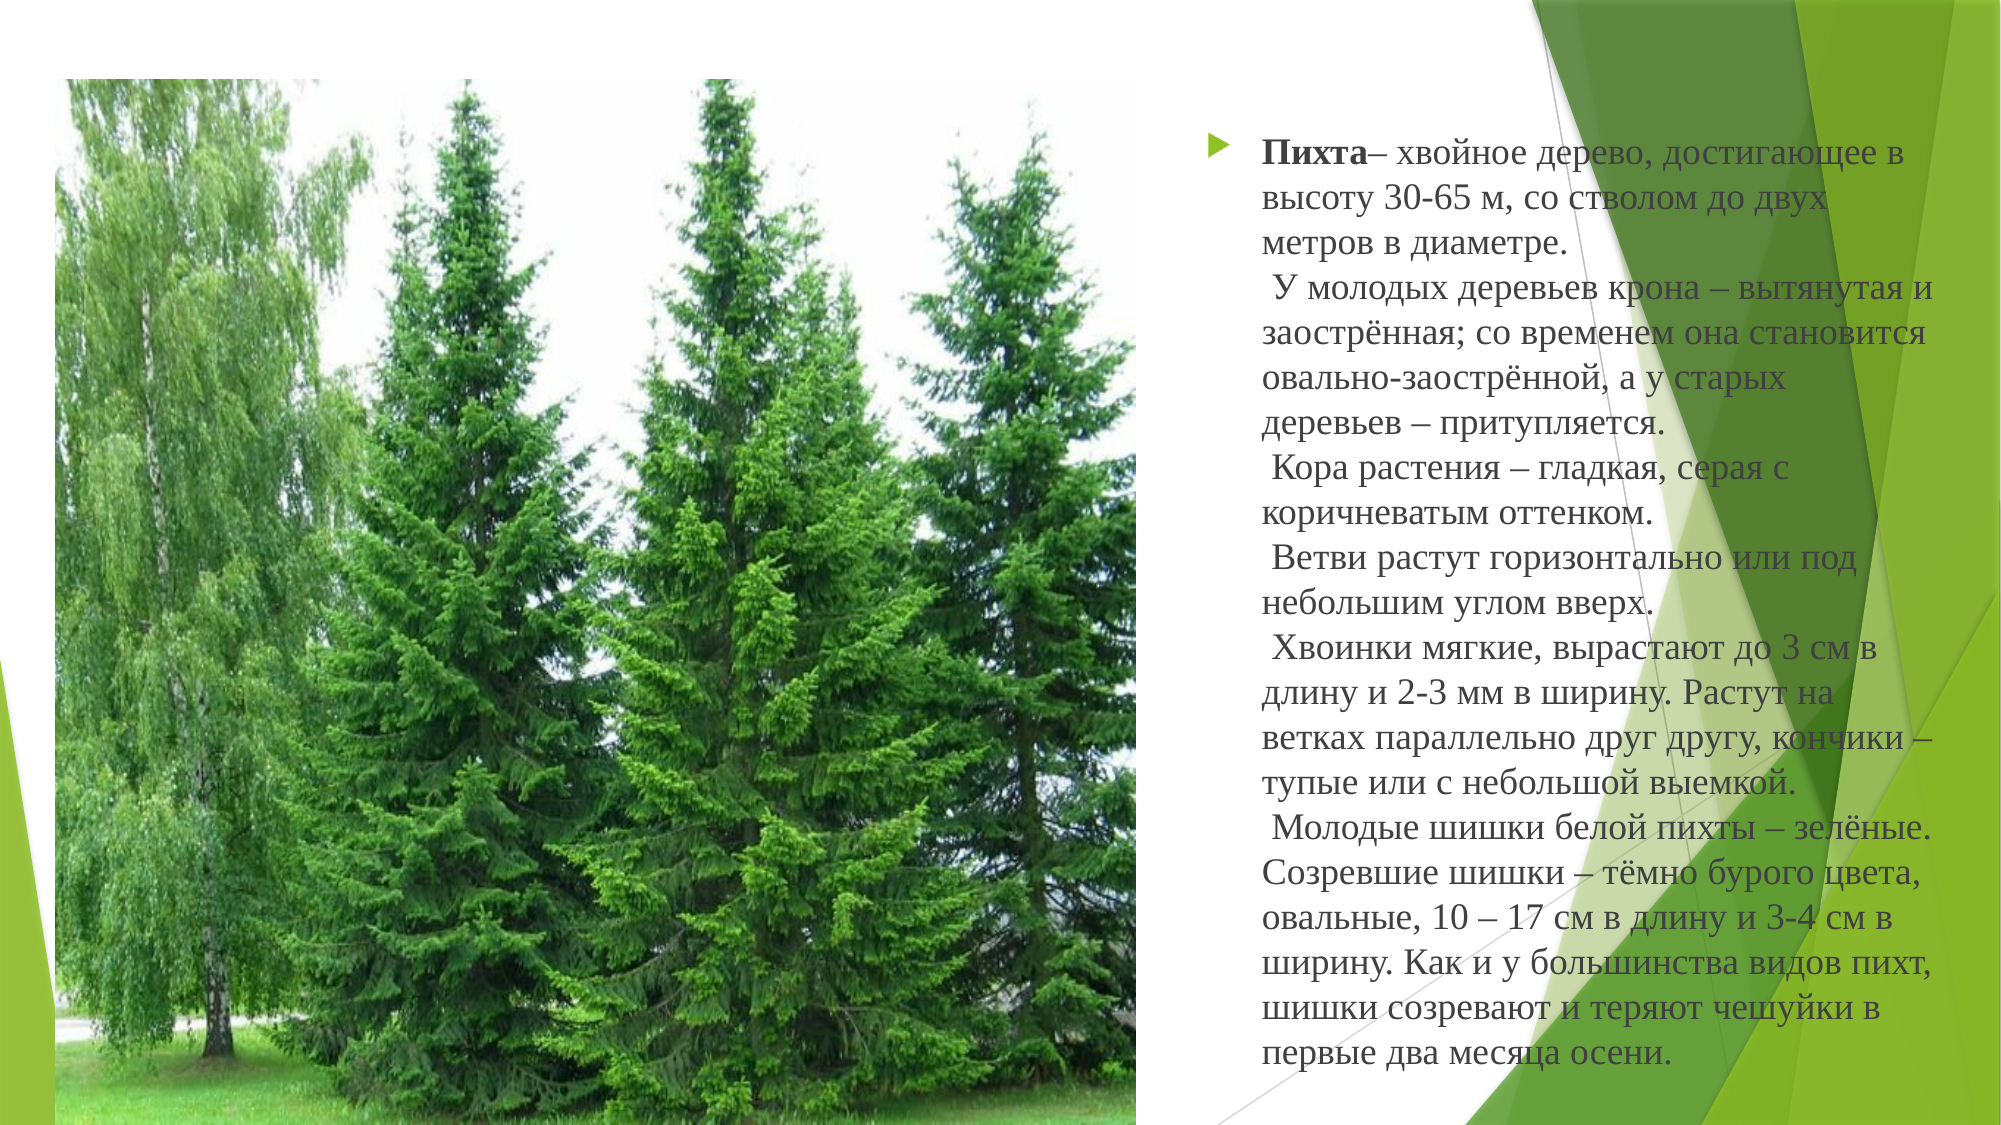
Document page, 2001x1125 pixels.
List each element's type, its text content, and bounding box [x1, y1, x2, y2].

list Пихта– хвойное дерево, достигающее в высоту 30-65 м, со стволом до двух метров в диаметре. У молодых деревьев крона – вытянутая и заострённая; со временем она становится овально-заострённой, а у старых деревьев – притупляется. Кора растения – гладкая, серая с коричневатым оттенком. Ветви растут горизонтально или под небольшим углом вверх. Хвоинки мягкие, вырастают до 3 см в длину и 2-3 мм в ширину. Растут на ветках параллельно друг другу, кончики – тупые или с небольшой выемкой. Молодые шишки белой пихты – зелёные. Созревшие шишки – тёмно бурого цвета, овальные, 10 – 17 см в длину и 3-4 см в ширину. Как и у большинства видов пихт, шишки созревают и теряют чешуйки в первые два месяца осени. [1190, 119, 1953, 1027]
picture [54, 79, 1136, 1125]
